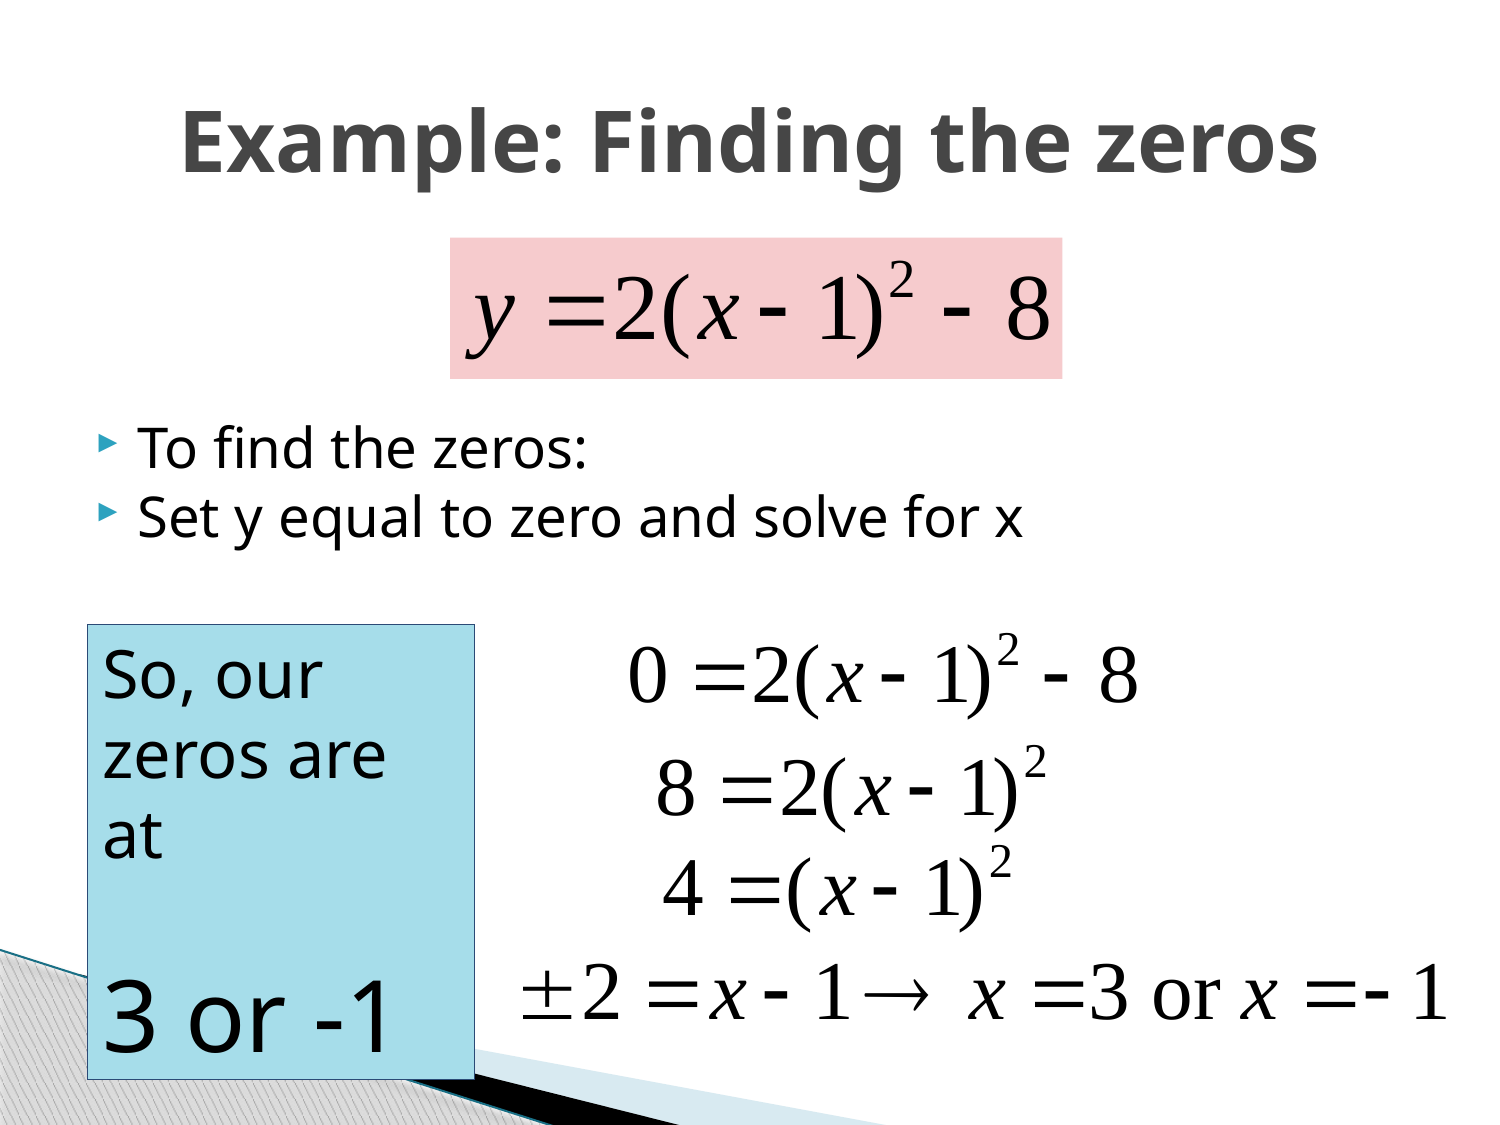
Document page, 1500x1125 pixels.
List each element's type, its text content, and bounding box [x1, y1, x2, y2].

title Example: Finding the zeros [75, 45, 1425, 233]
text_box So, our zeros are at 3 or -1 [87, 624, 475, 1080]
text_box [649, 824, 1026, 942]
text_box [501, 942, 1462, 1055]
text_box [646, 724, 1064, 851]
list To find the zeros: Set y equal to zero and solve for x [62, 412, 1438, 575]
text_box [615, 612, 1151, 738]
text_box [449, 237, 1063, 380]
